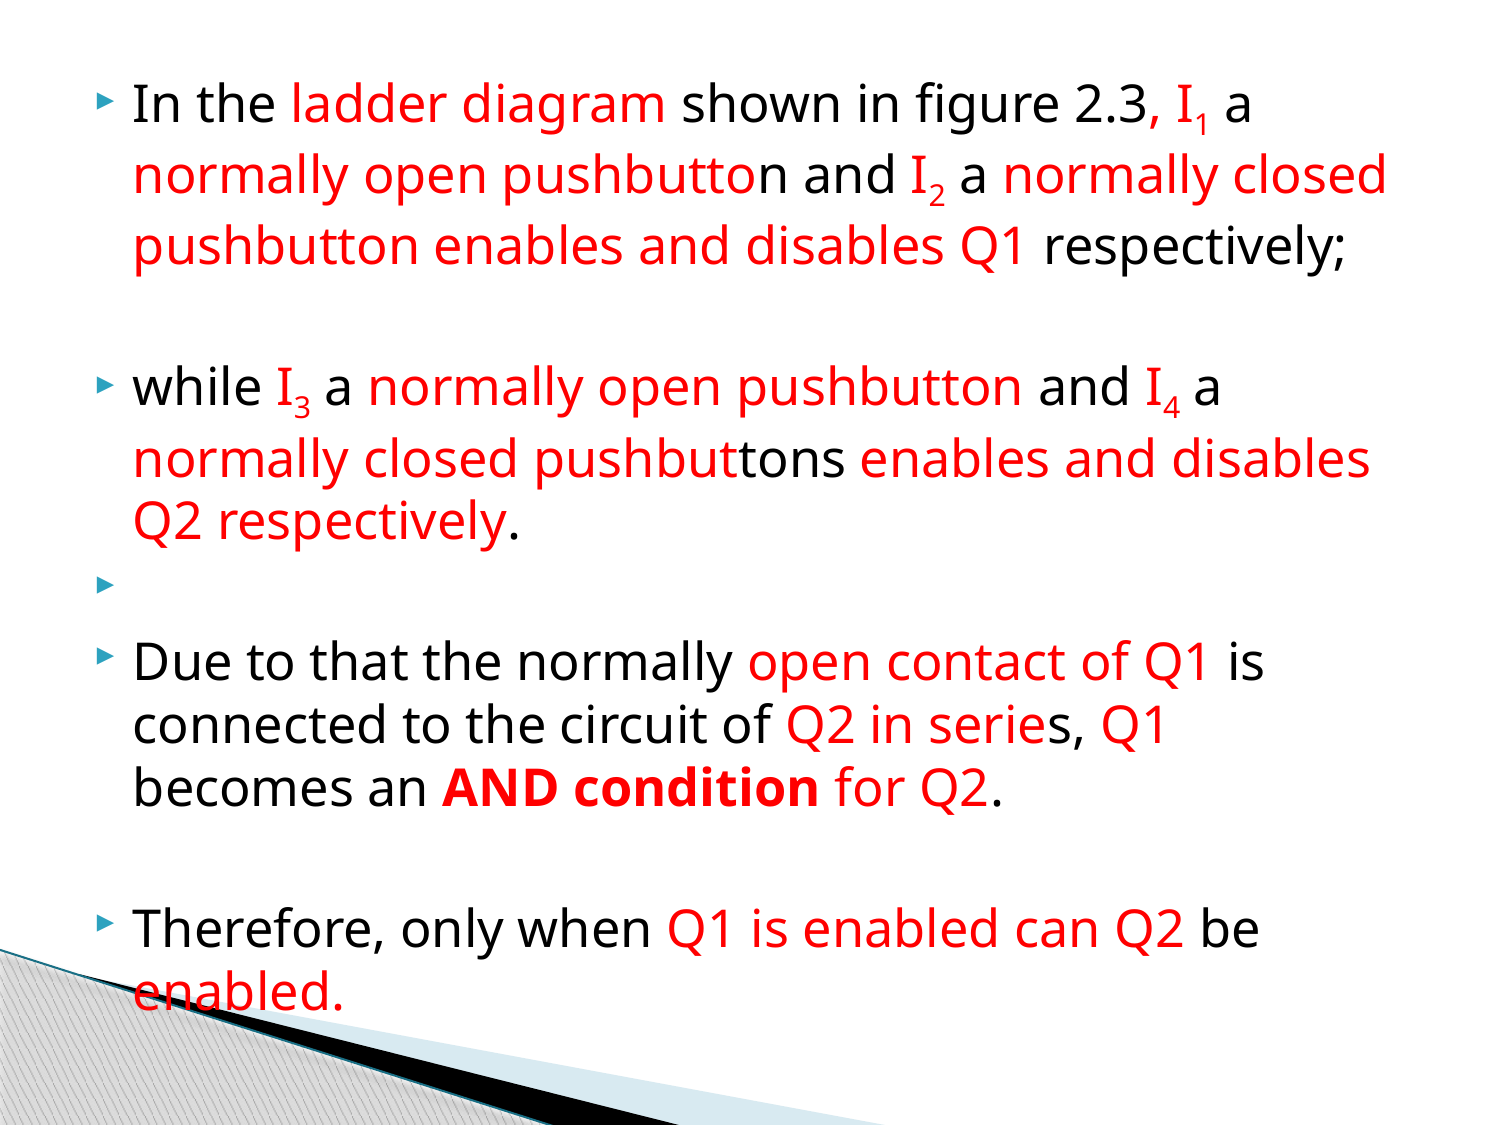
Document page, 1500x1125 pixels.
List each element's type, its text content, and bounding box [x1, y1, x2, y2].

list In the ladder diagram shown in figure 2.3, I1 a normally open pushbutton and I2 a normally closed pushbutton enables and disables Q1 respectively; while I3 a normally open pushbutton and I4 a normally closed pushbuttons enables and disables Q2 respectively. Due to that the normally open contact of Q1 is connected to the circuit of Q2 in series, Q1 becomes an AND condition for Q2. Therefore, only when Q1 is enabled can Q2 be enabled. [62, 62, 1413, 1075]
